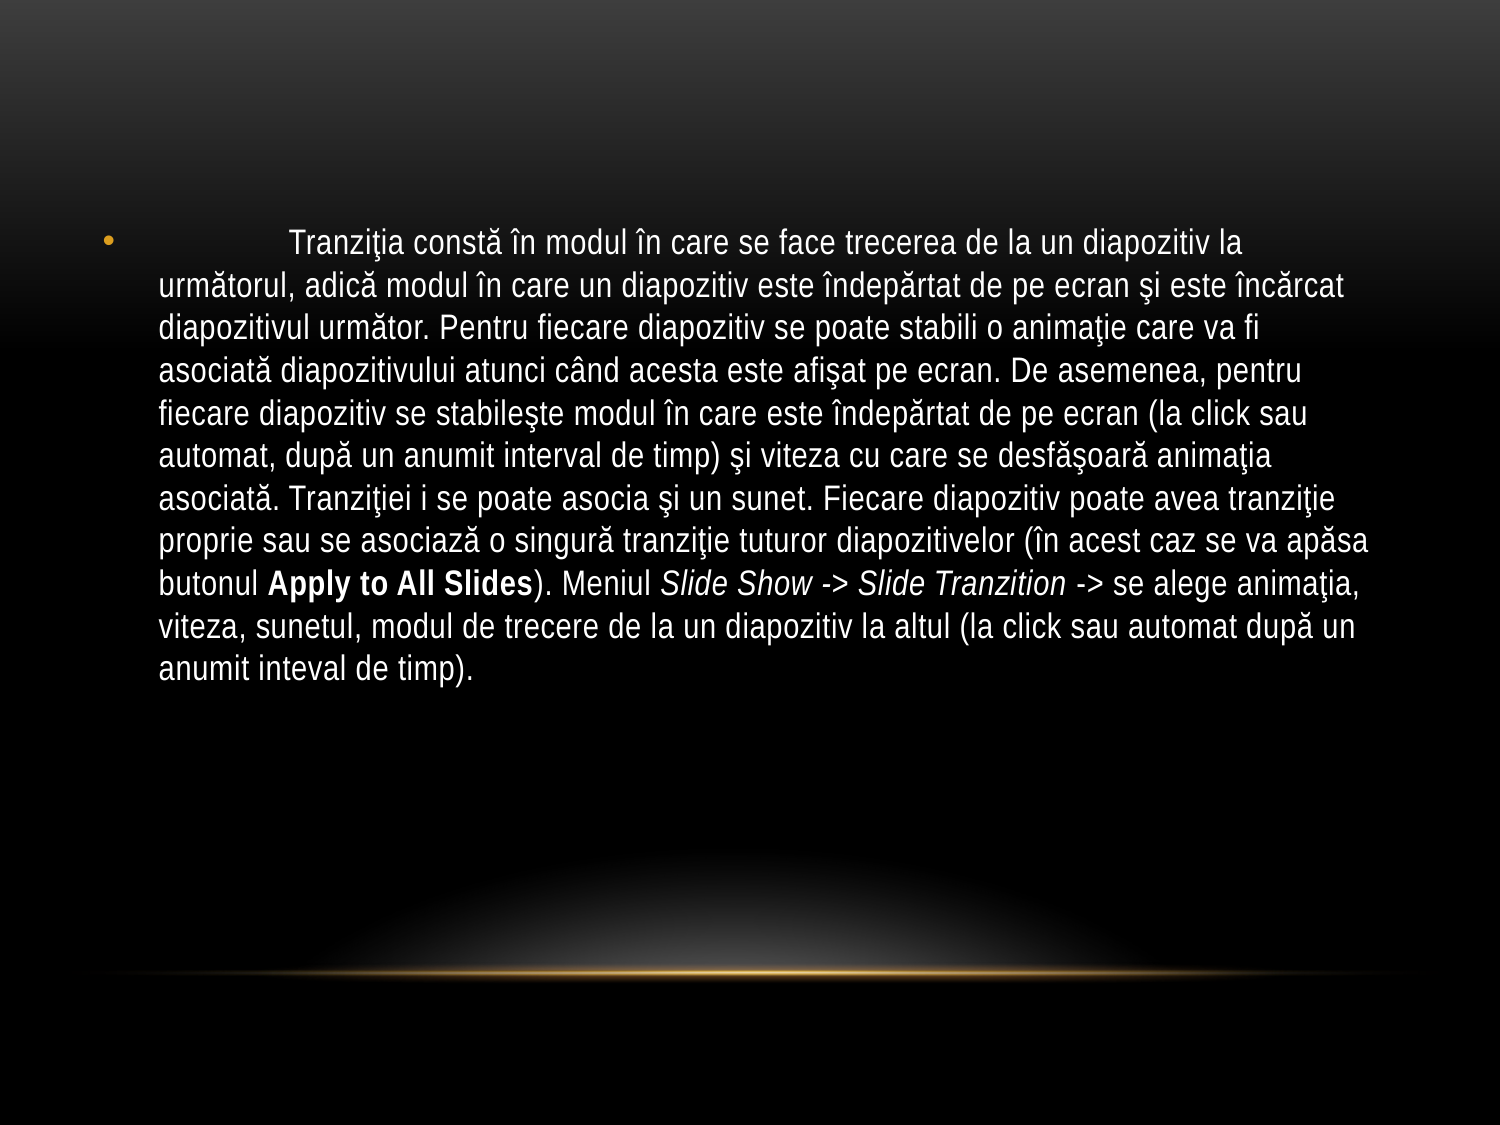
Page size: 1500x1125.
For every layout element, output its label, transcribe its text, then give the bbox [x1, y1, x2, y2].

list Tranziţia constă în modul în care se face trecerea de la un diapozitiv la următorul, adică modul în care un diapozitiv este îndepărtat de pe ecran şi este încărcat diapozitivul următor. Pentru fiecare diapozitiv se poate stabili o animaţie care va fi asociată diapozitivului atunci când acesta este afişat pe ecran. De asemenea, pentru fiecare diapozitiv se stabileşte modul în care este îndepărtat de pe ecran (la click sau automat, după un anumit interval de timp) şi viteza cu care se desfăşoară animaţia asociată. Tranziţiei i se poate asocia şi un sunet. Fiecare diapozitiv poate avea tranziţie proprie sau se asociază o singură tranziţie tuturor diapozitivelor (în acest caz se va apăsa butonul Apply to All Slides). Meniul Slide Show -> Slide Tranzition -> se alege animaţia, viteza, sunetul, modul de trecere de la un diapozitiv la altul (la click sau automat după un anumit inteval de timp). [87, 87, 1400, 938]
picture [0, 0, 1500, 1125]
